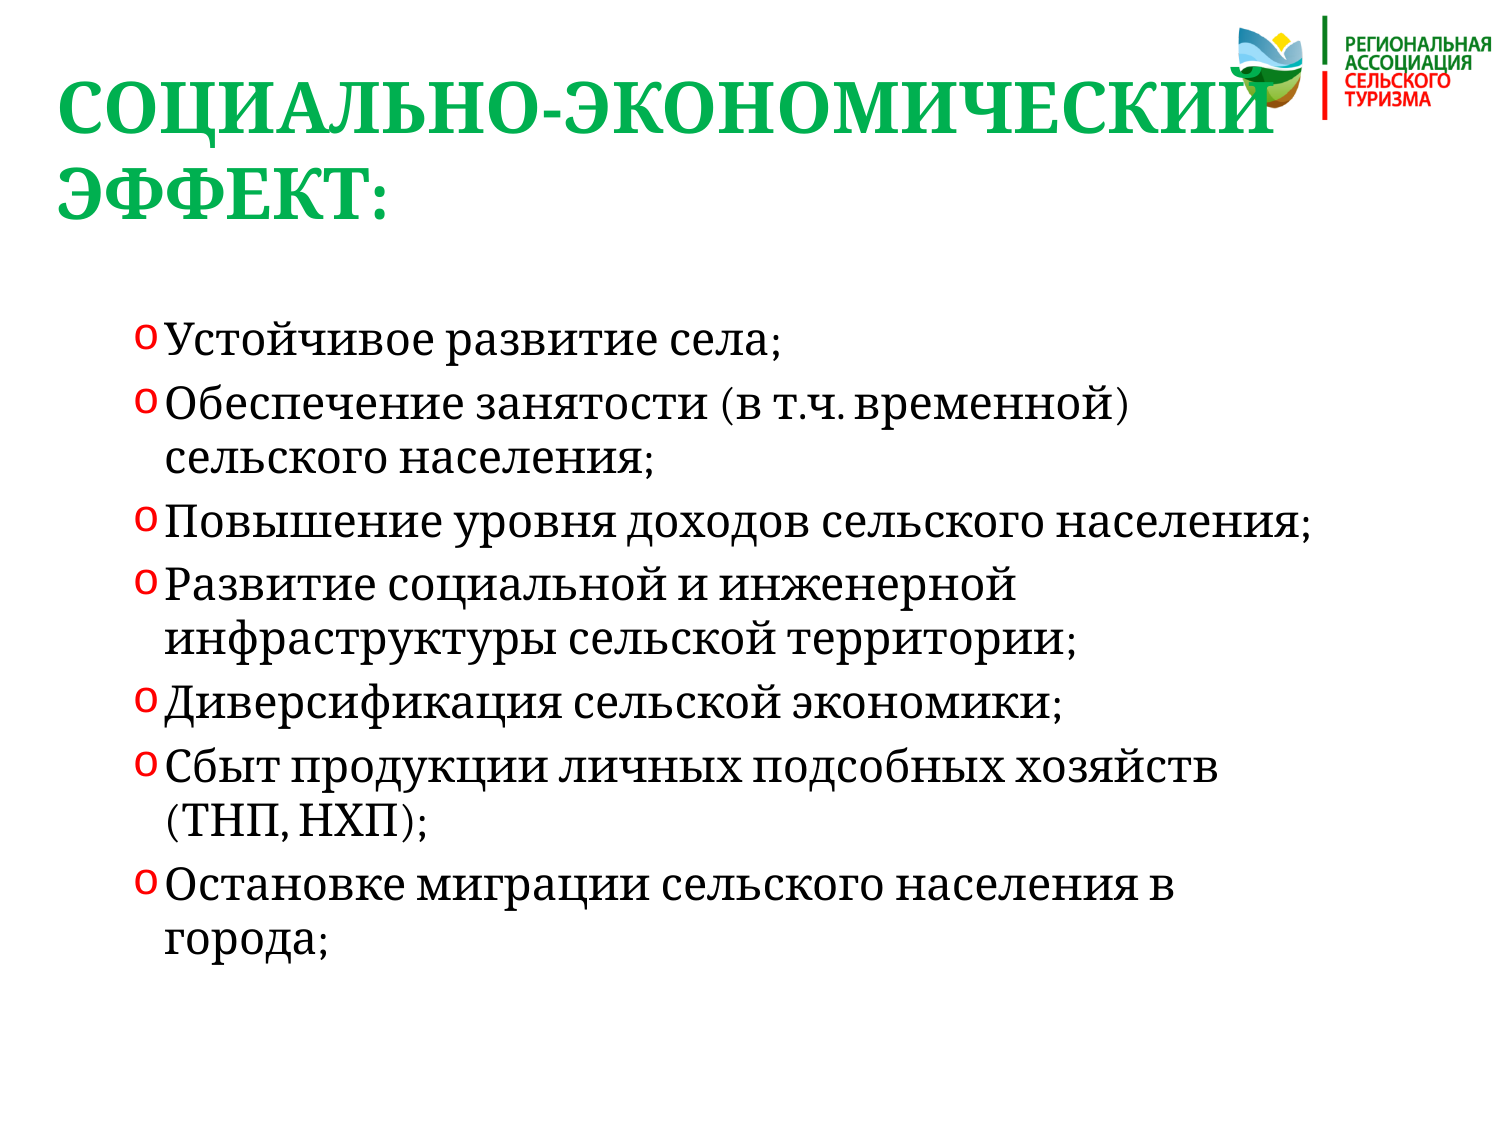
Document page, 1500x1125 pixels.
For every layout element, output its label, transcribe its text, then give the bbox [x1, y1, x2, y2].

text_box Устойчивое развитие села; Обеспечение занятости (в т.ч. временной) сельского населения; Повышение уровня доходов сельского населения; Развитие социальной и инженерной инфраструктуры сельской территории; Диверсификация сельской экономики; Сбыт продукции личных подсобных хозяйств (ТНП, НХП); Остановке миграции сельского населения в города; [101, 302, 1329, 1024]
title СОЦИАЛЬНО-ЭКОНОМИЧЕСКИЙ ЭФФЕКТ: [41, 54, 1292, 243]
picture [1210, 0, 1500, 209]
